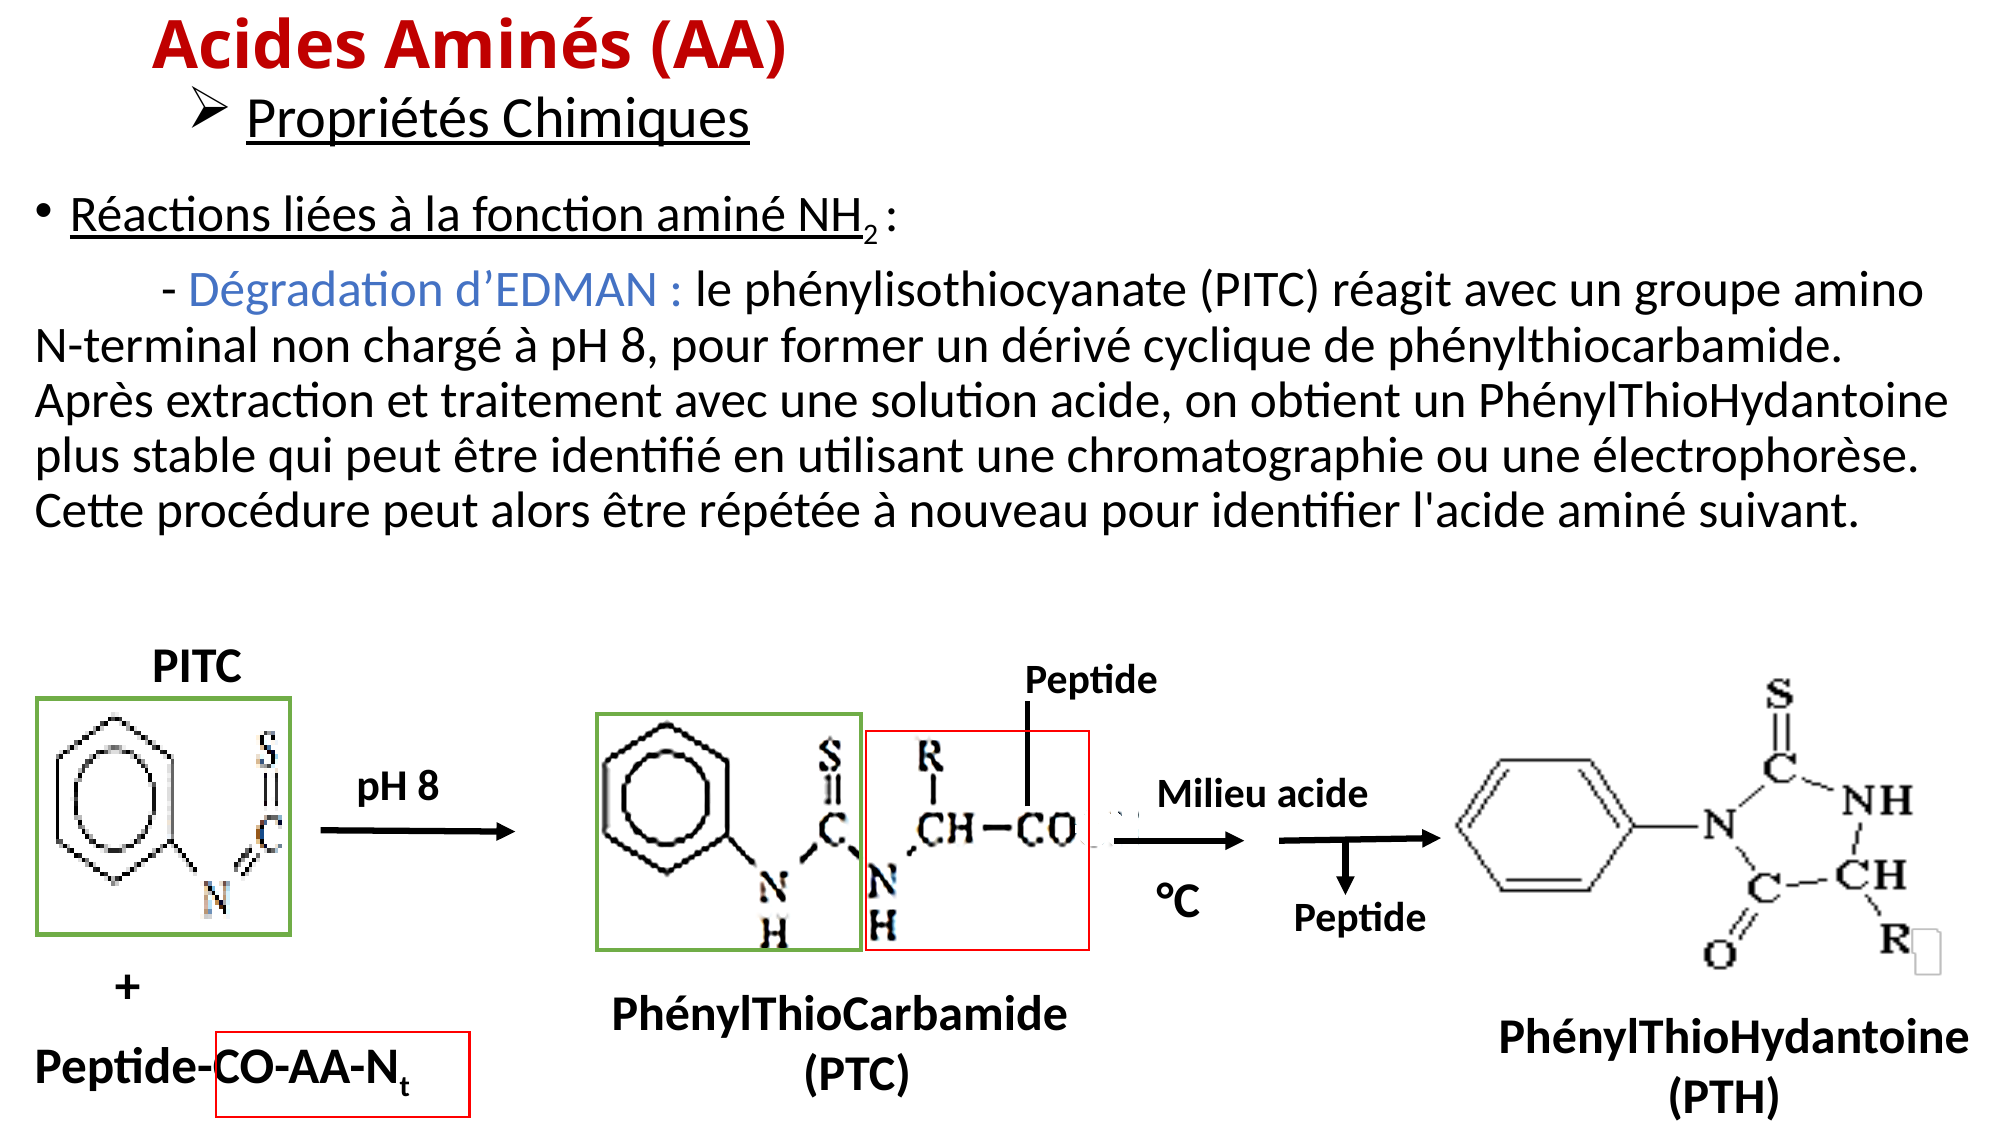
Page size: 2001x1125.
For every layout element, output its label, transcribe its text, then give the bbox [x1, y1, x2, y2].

text_box Propriétés Chimiques [171, 79, 1897, 174]
text_box Acides Aminés (AA) [137, 0, 1863, 95]
text_box [215, 1031, 471, 1118]
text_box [1279, 837, 1345, 841]
text_box °C [1149, 860, 1234, 935]
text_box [1346, 837, 1440, 841]
text_box Peptide [1279, 881, 1440, 947]
text_box Peptide [1000, 644, 1311, 710]
text_box Milieu acide [1149, 757, 1440, 823]
picture [1440, 677, 1992, 986]
text_box PhénylThioHydantoine (PTH) [1483, 995, 2000, 1125]
picture [19, 689, 290, 938]
picture [570, 698, 1149, 952]
text_box PhénylThioCarbamide (PTC) [596, 972, 1207, 1108]
text_box PITC [137, 625, 263, 689]
text_box Réactions liées à la fonction aminé NH2 : - Dégradation d’EDMAN : le phénylisothiocyanate (PITC) réagit avec un groupe amino N-terminal non chargé à pH 8, pour former un dérivé cyclique de phénylthiocarbamide. Après extraction et traitement avec une solution acide, on obtient un PhénylThioHydantoine plus stable qui peut être identifié en utilisant une chromatographie ou une électrophorèse. Cette procédure peut alors être répétée à nouveau pour identifier l'acide aminé suivant. + pH 8 + Peptide-CO-AA-Nt [19, 174, 1981, 1119]
